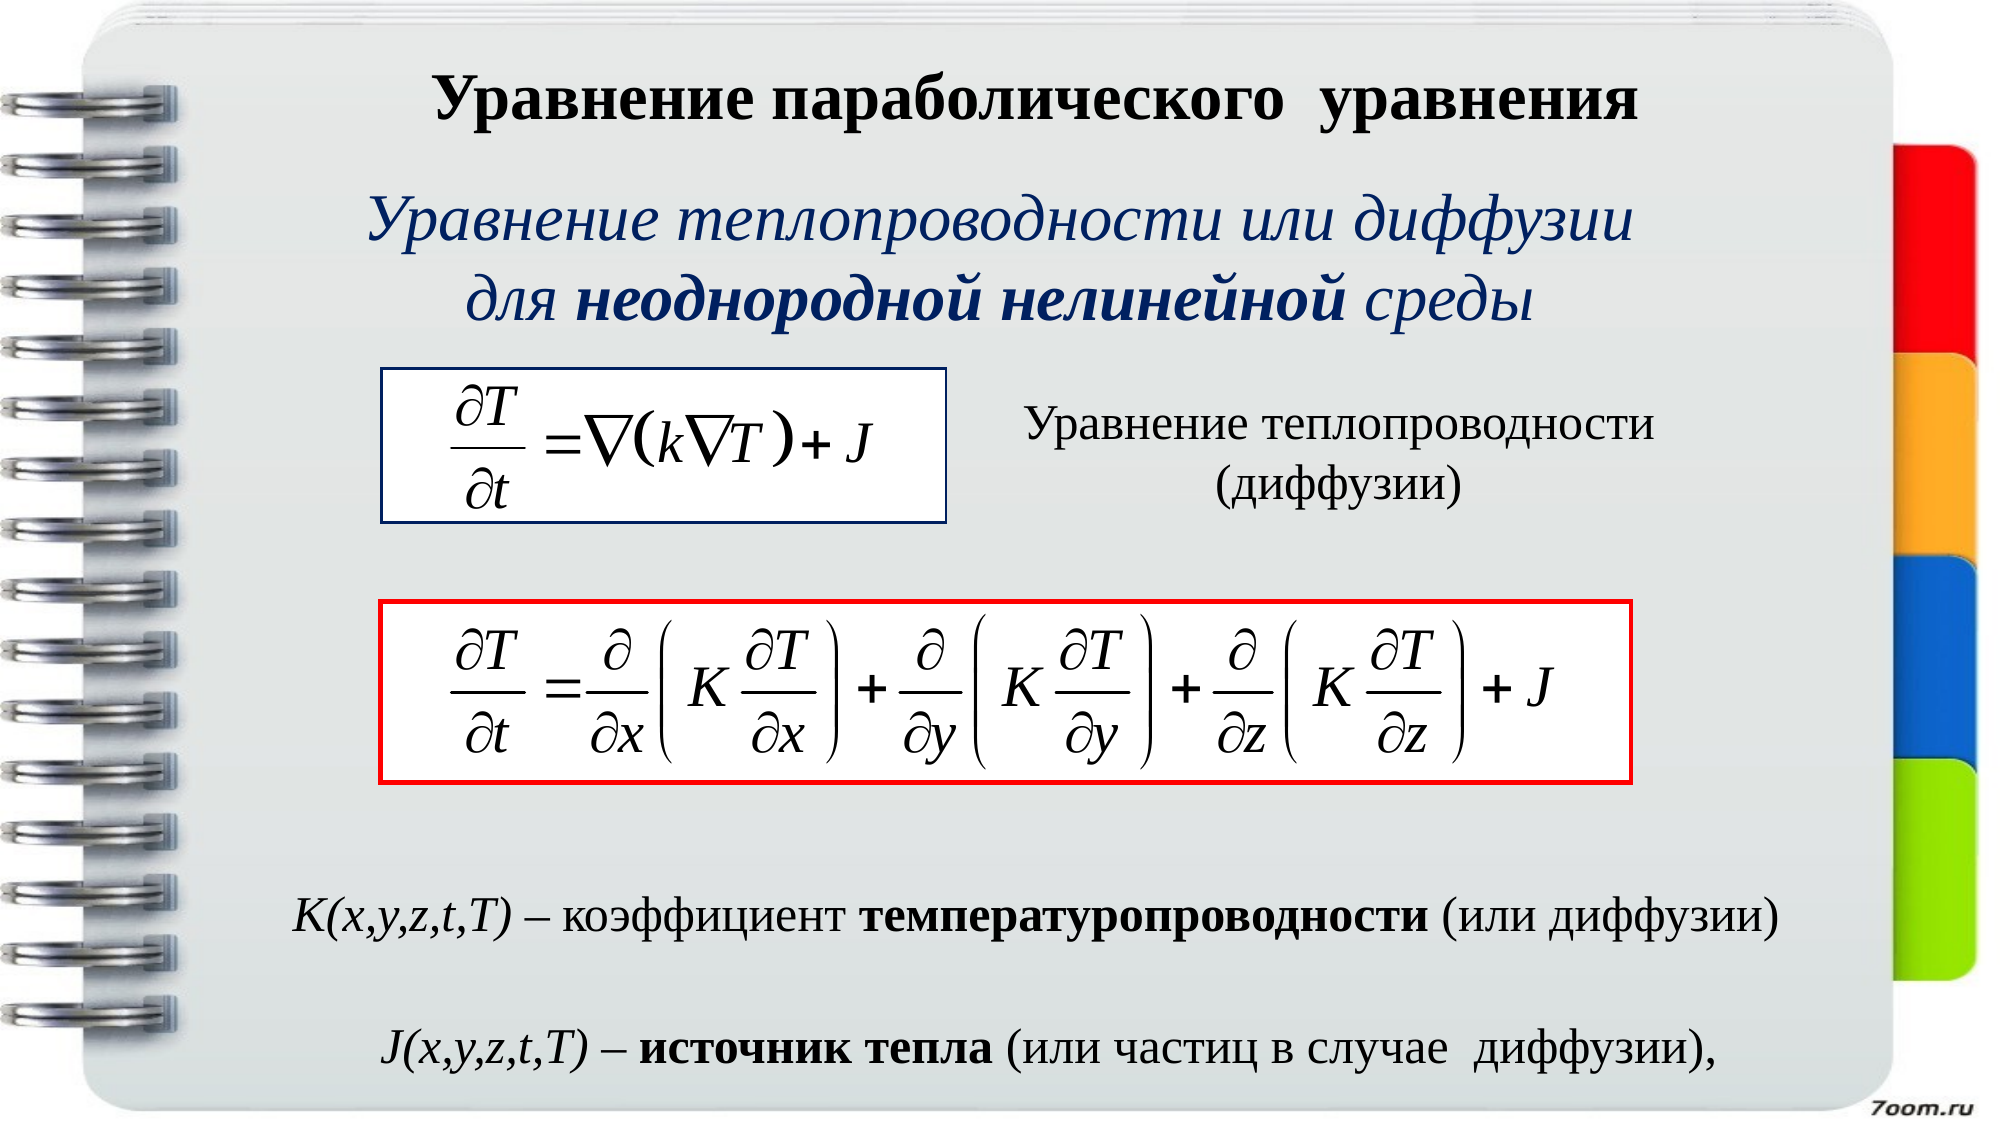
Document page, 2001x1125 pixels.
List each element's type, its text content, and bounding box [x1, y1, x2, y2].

text_box Уравнение теплопроводности (диффузии) [983, 399, 1695, 499]
text_box J(x,y,z,t,T) – источник тепла (или частиц в случае диффузии), [354, 993, 1743, 1093]
text_box Уравнение параболического уравнения [291, 17, 1782, 169]
text_box K(x,y,z,t,T) – коэффициент температуропроводности (или диффузии) [275, 861, 1797, 962]
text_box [382, 603, 1629, 781]
picture [0, 0, 2001, 1125]
text_box Уравнение теплопроводности или диффузии для неоднородной нелинейной среды [322, 177, 1678, 330]
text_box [382, 369, 946, 522]
